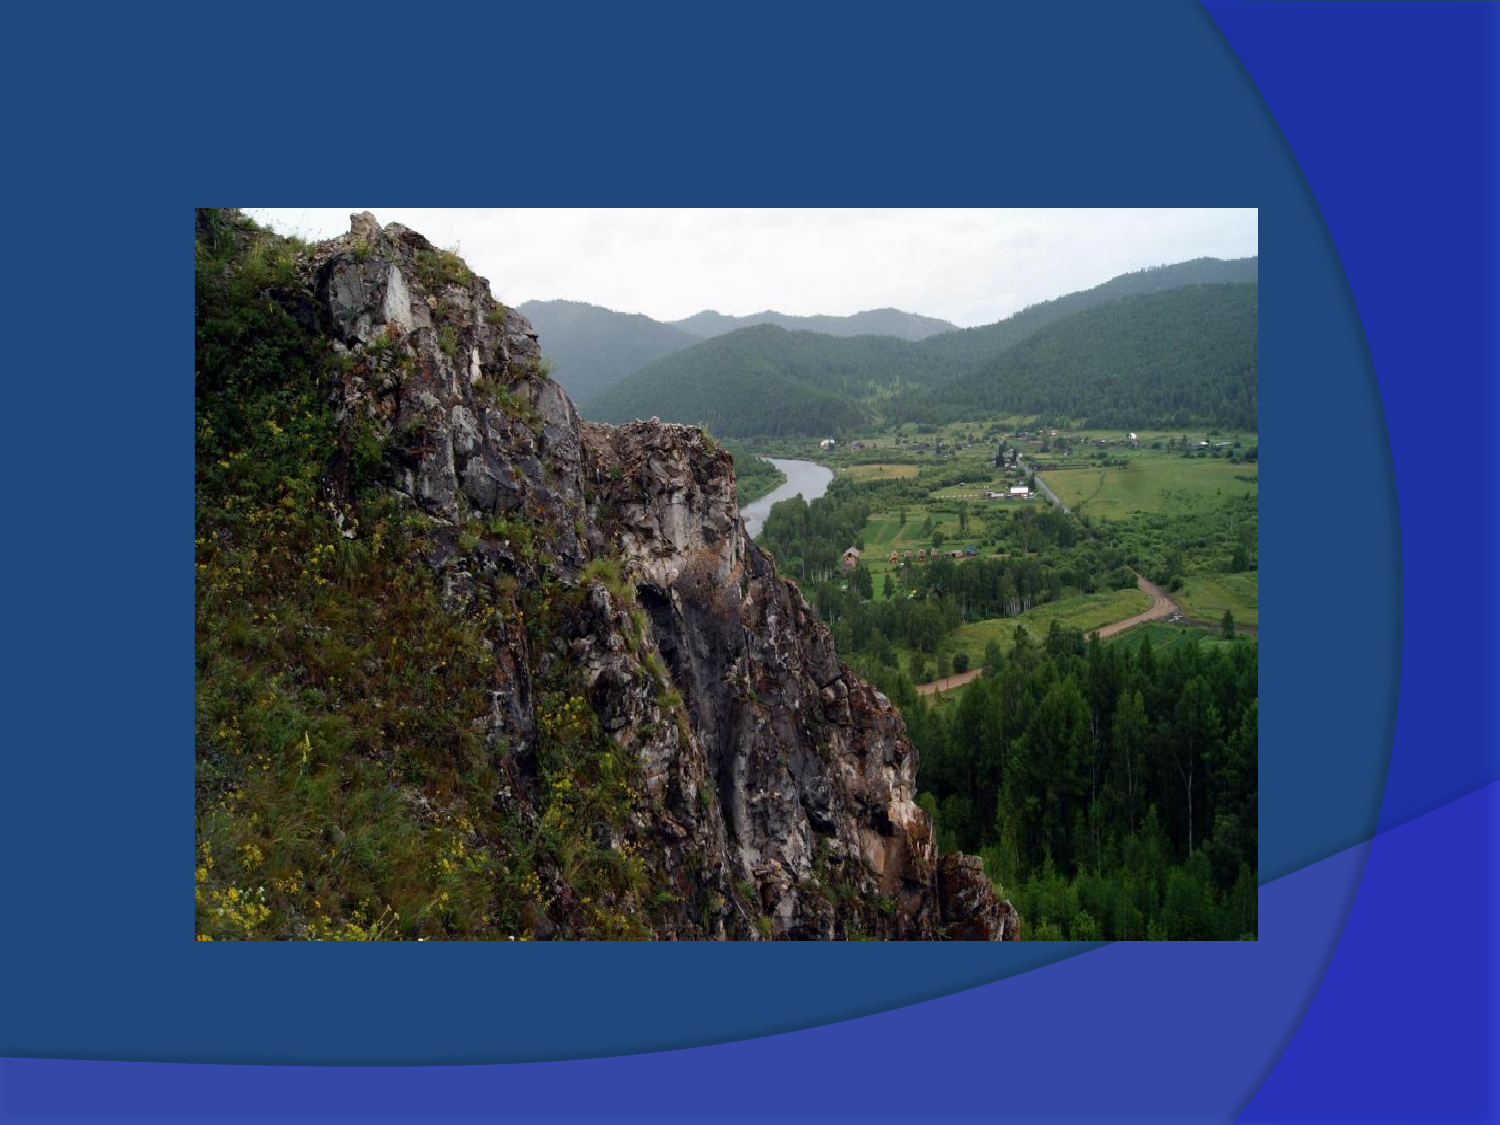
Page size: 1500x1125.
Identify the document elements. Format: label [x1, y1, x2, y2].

picture [194, 207, 1259, 941]
